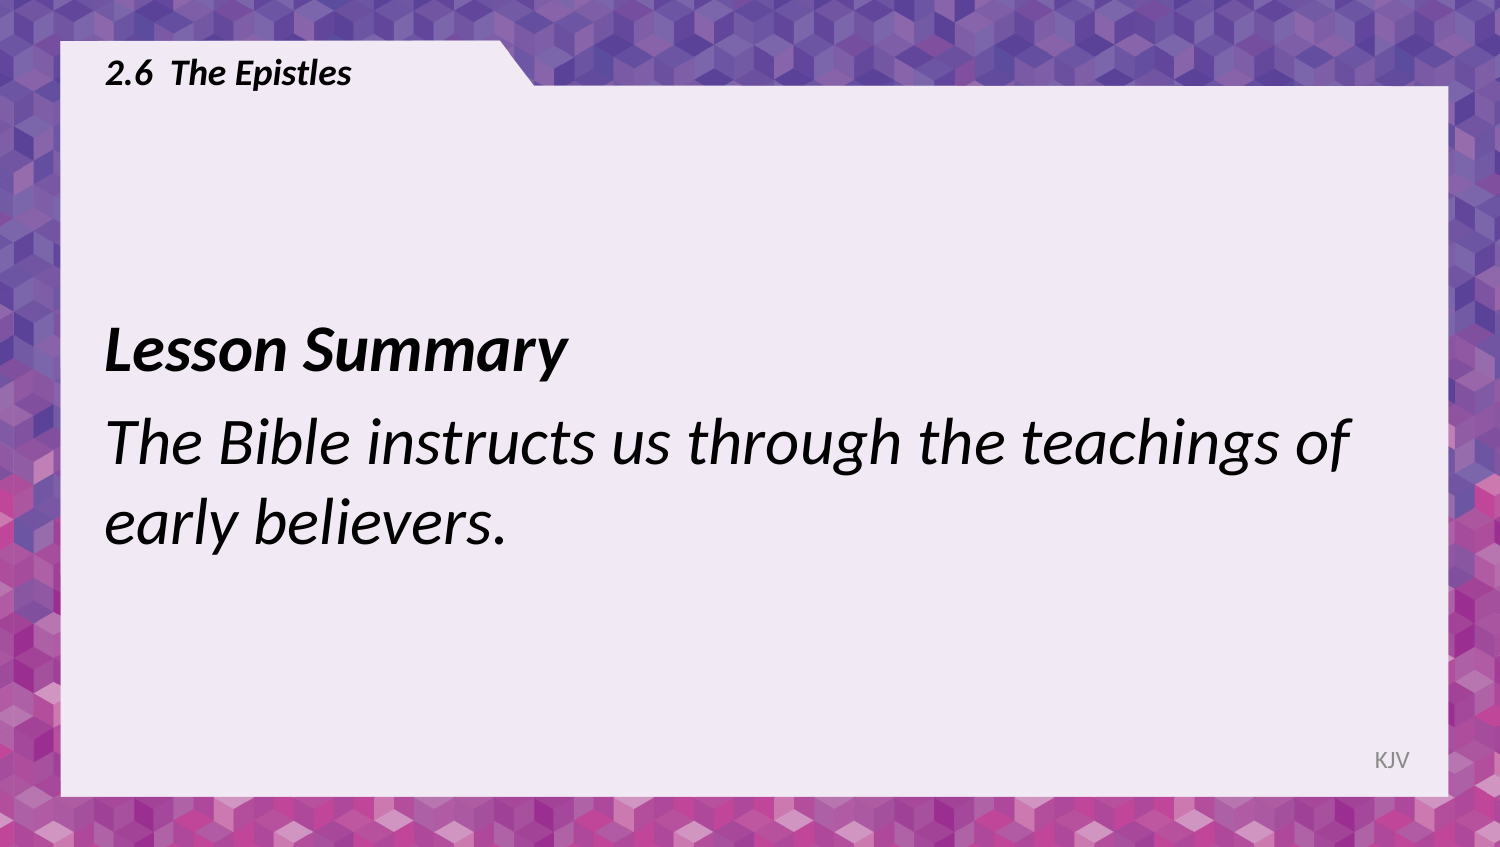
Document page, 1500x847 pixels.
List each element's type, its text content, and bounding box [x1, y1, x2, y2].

title 2.6 The Epistles [89, 33, 1420, 108]
footer KJV [950, 736, 1425, 782]
picture [0, 0, 1500, 847]
list Lesson Summary The Bible instructs us through the teachings of early believers. [89, 141, 1403, 722]
